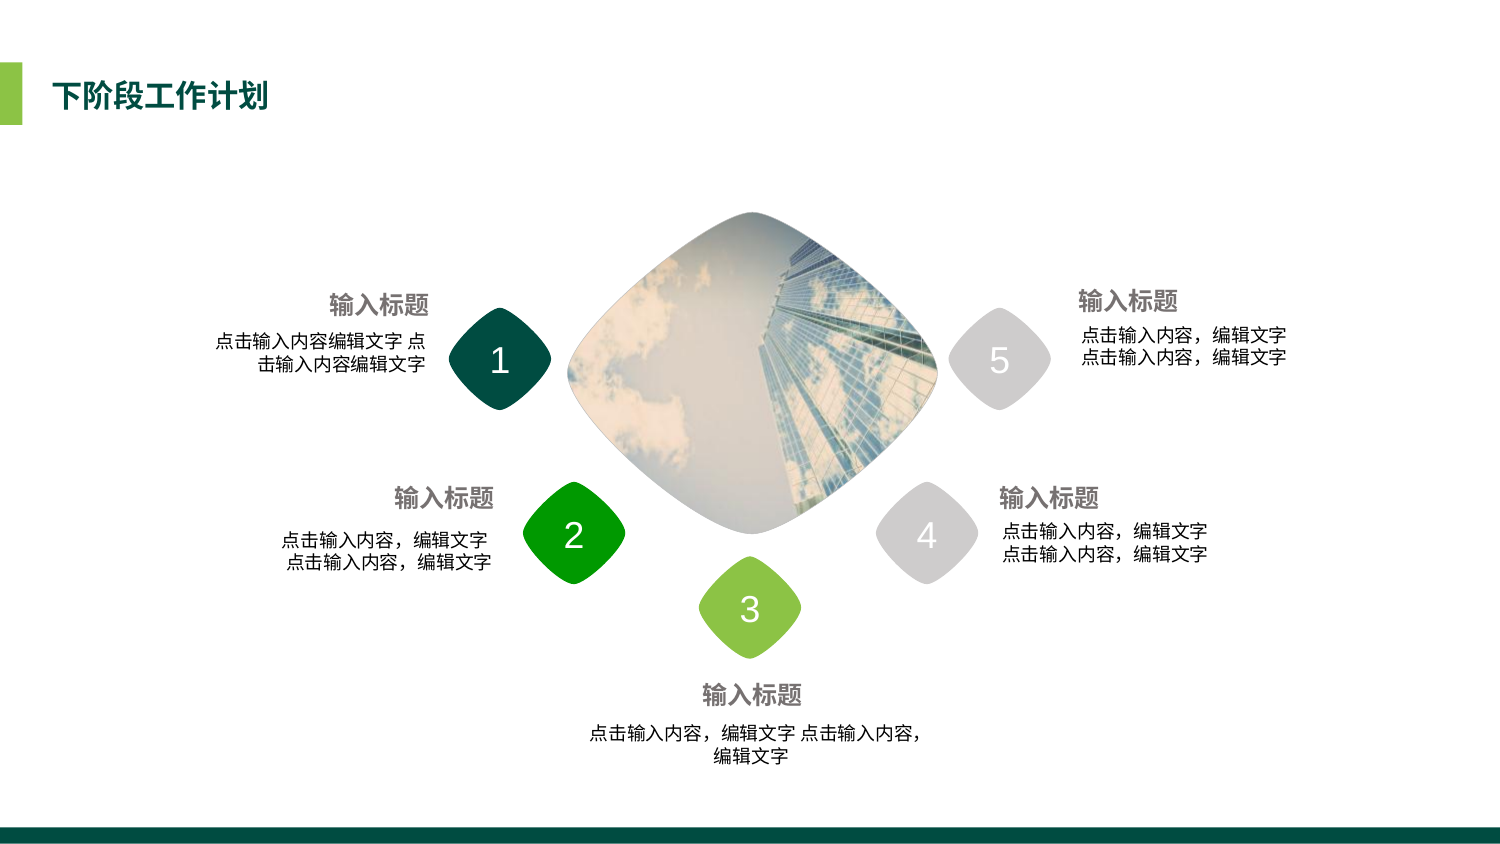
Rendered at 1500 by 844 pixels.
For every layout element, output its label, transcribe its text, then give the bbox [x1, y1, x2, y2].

text_box 3 [697, 555, 803, 660]
text_box [0, 826, 1500, 844]
text_box 4 [874, 480, 980, 586]
text_box 点击输入内容，编辑文字 点击输入内容，编辑文字 [215, 521, 507, 581]
text_box 点击输入内容编辑文字 点击输入内容编辑文字 [194, 322, 441, 383]
text_box 点击输入内容，编辑文字 点击输入内容，编辑文字 [987, 512, 1234, 573]
text_box 点击输入内容，编辑文字 点击输入内容，编辑文字 [1066, 315, 1313, 376]
text_box 输入标题 [984, 475, 1115, 520]
text_box 点击输入内容，编辑文字 点击输入内容，编辑文字 [567, 714, 935, 775]
text_box 2 [521, 480, 627, 586]
text_box 输入标题 [315, 282, 445, 327]
text_box 输入标题 [379, 475, 510, 520]
text_box 1 [447, 306, 553, 412]
text_box 5 [947, 306, 1052, 412]
text_box 输入标题 [687, 672, 818, 714]
text_box [0, 61, 23, 126]
text_box [566, 211, 939, 535]
text_box 输入标题 [1063, 278, 1194, 323]
text_box 下阶段工作计划 [36, 69, 367, 122]
